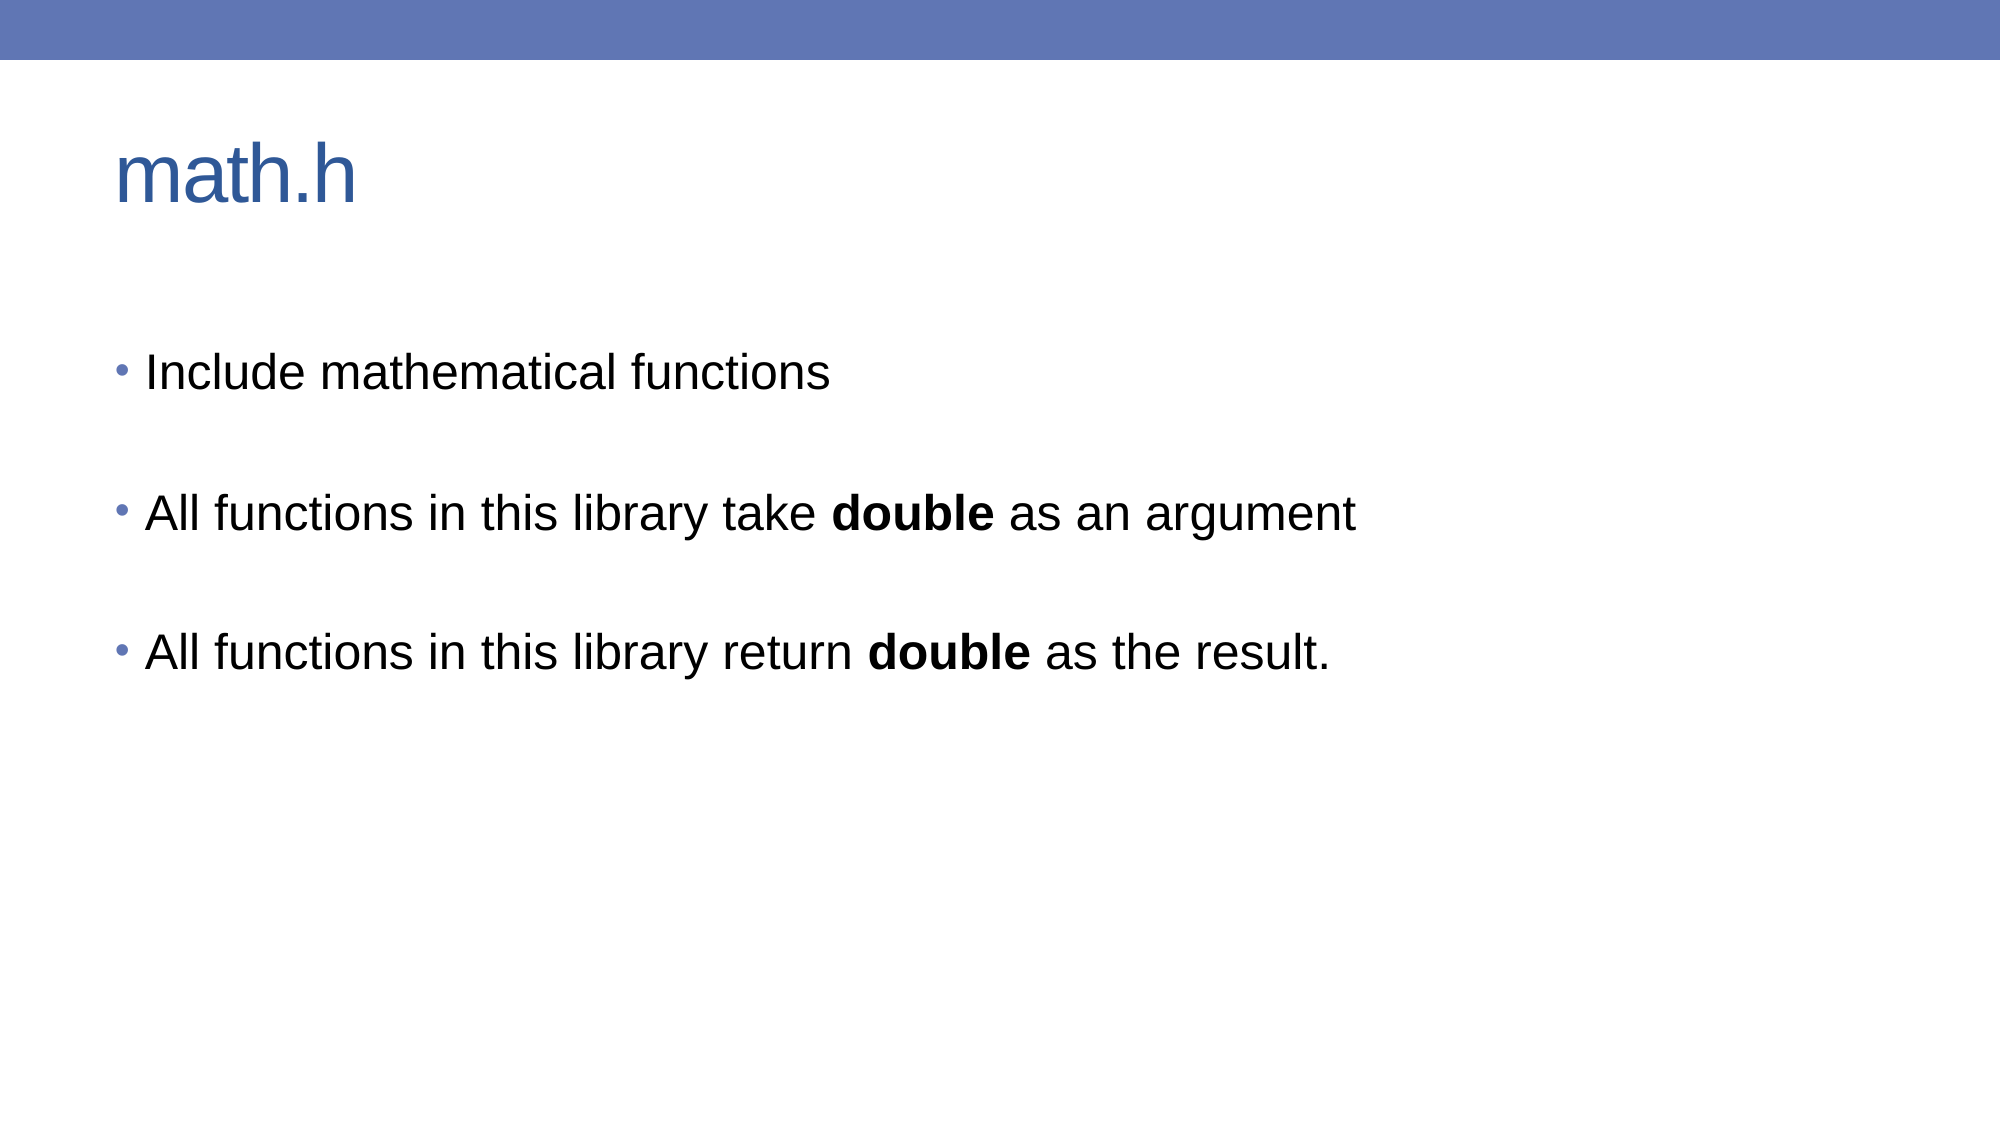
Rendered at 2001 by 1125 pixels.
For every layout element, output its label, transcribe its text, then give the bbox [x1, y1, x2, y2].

title math.h [99, 87, 1900, 250]
list Include mathematical functions All functions in this library take double as an argument All functions in this library return double as the result. [99, 262, 1900, 1063]
